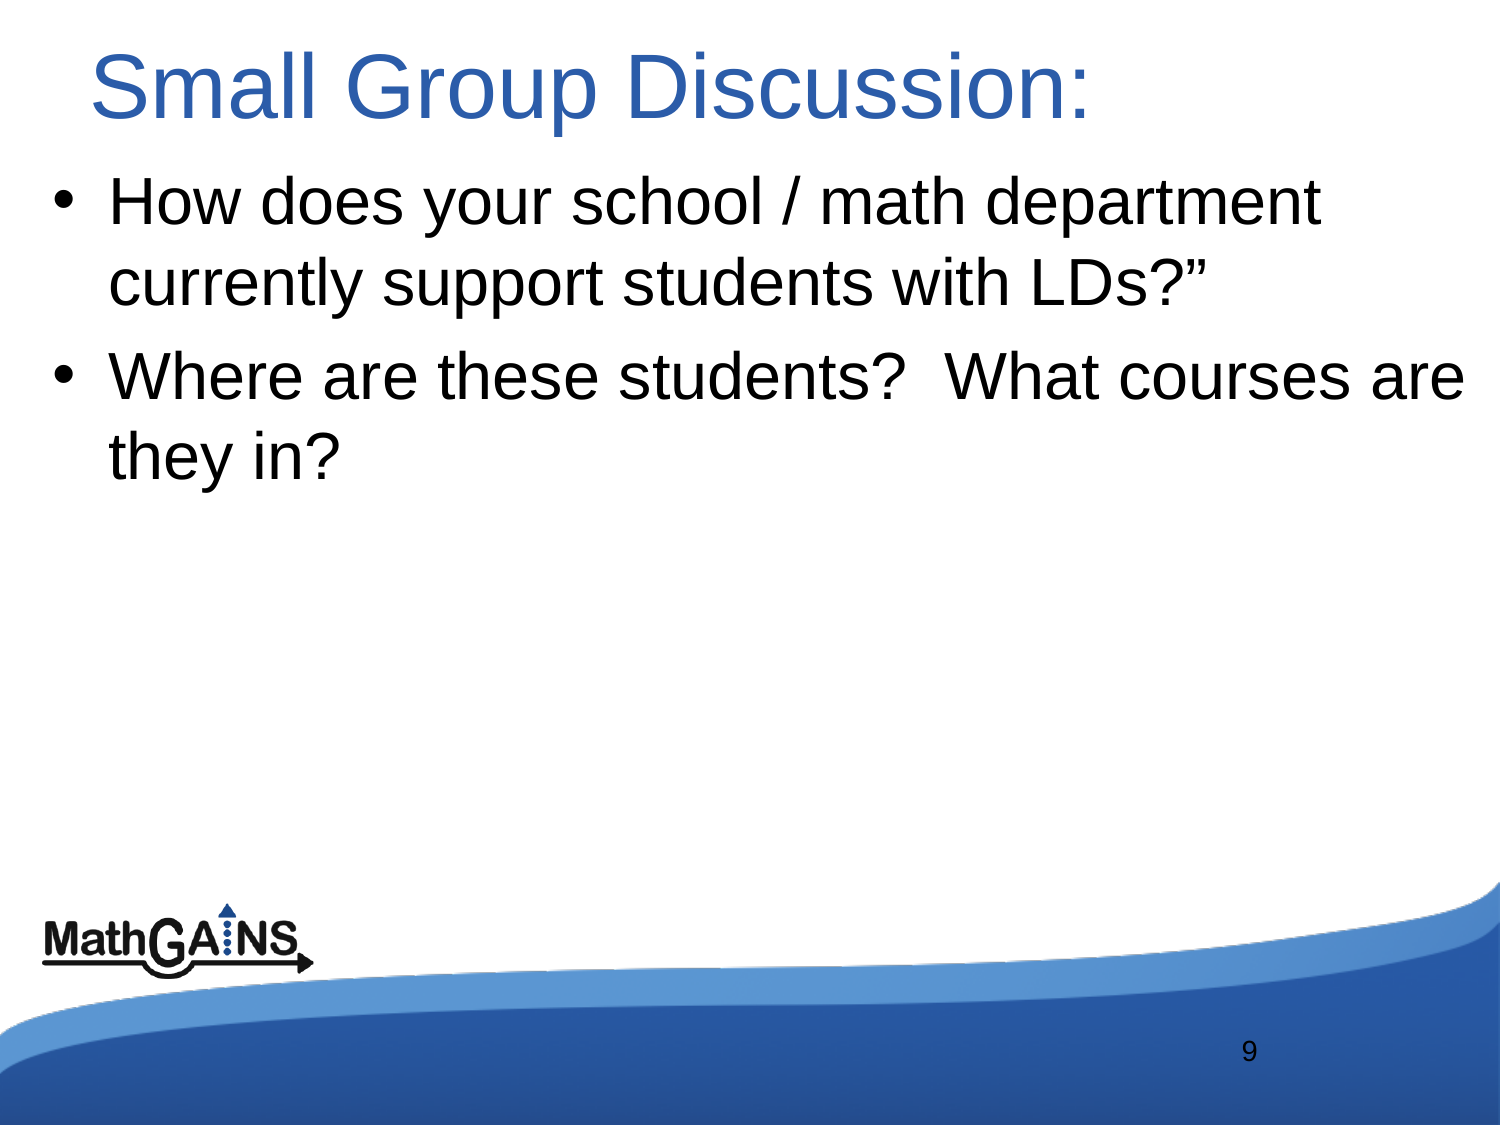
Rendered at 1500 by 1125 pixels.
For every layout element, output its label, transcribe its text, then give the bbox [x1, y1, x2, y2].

title Small Group Discussion: [75, 14, 1425, 149]
list How does your school / math department currently support students with LDs?” Where are these students? What courses are they in? [37, 149, 1500, 1013]
picture [0, 878, 1500, 1125]
slide_number 9 [1223, 1023, 1277, 1075]
